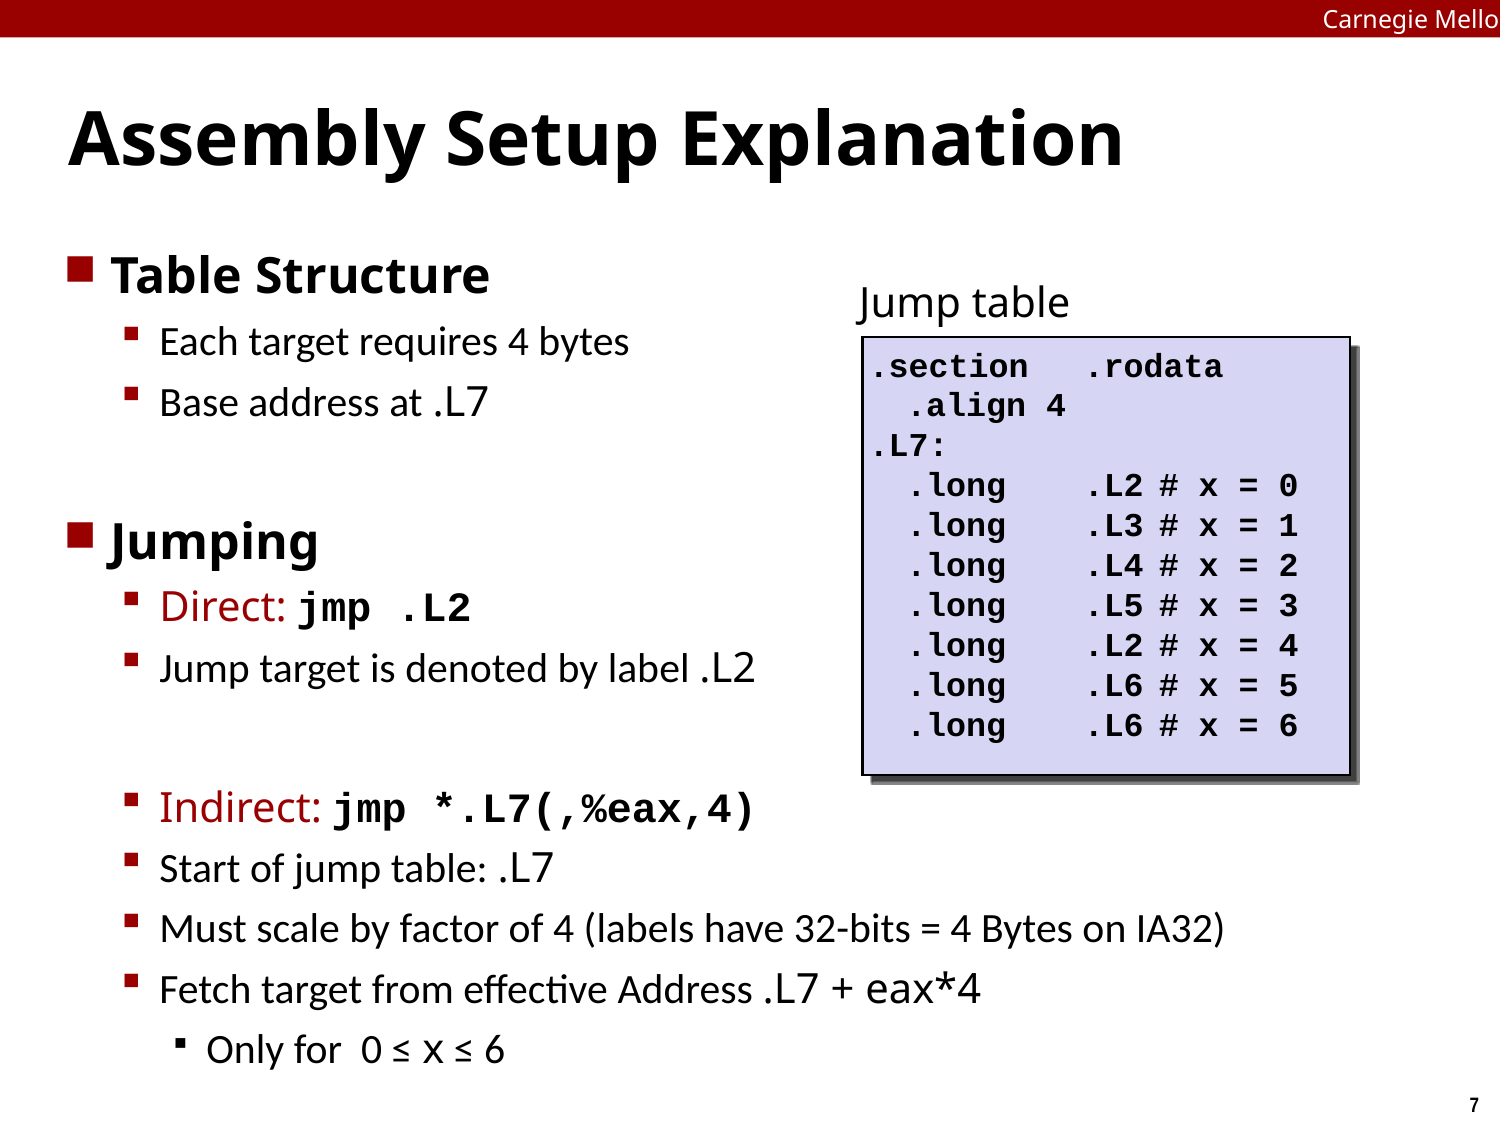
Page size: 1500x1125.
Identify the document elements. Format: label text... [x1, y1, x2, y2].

list Table Structure Each target requires 4 bytes Base address at .L7 Jumping Direct: jmp .L2 Jump target is denoted by label .L2 Indirect: jmp *.L7(,%eax,4) Start of jump table: .L7 Must scale by factor of 4 (labels have 32-bits = 4 Bytes on IA32) Fetch target from effective Address .L7 + eax*4 Only for 0 ≤ x ≤ 6 [62, 237, 1438, 1084]
text_box [0, 0, 1500, 38]
text_box Carnegie Mellon [1322, 3, 1500, 33]
text_box .section .rodata .align 4 .L7: .long .L2 # x = 0 .long .L3 # x = 1 .long .L4 # x = 2 .long .L5 # x = 3 .long .L2 # x = 4 .long .L6 # x = 5 .long .L6 # x = 6 [862, 337, 1350, 775]
title Assembly Setup Explanation [62, 41, 1438, 230]
text_box Jump table [852, 270, 1077, 333]
